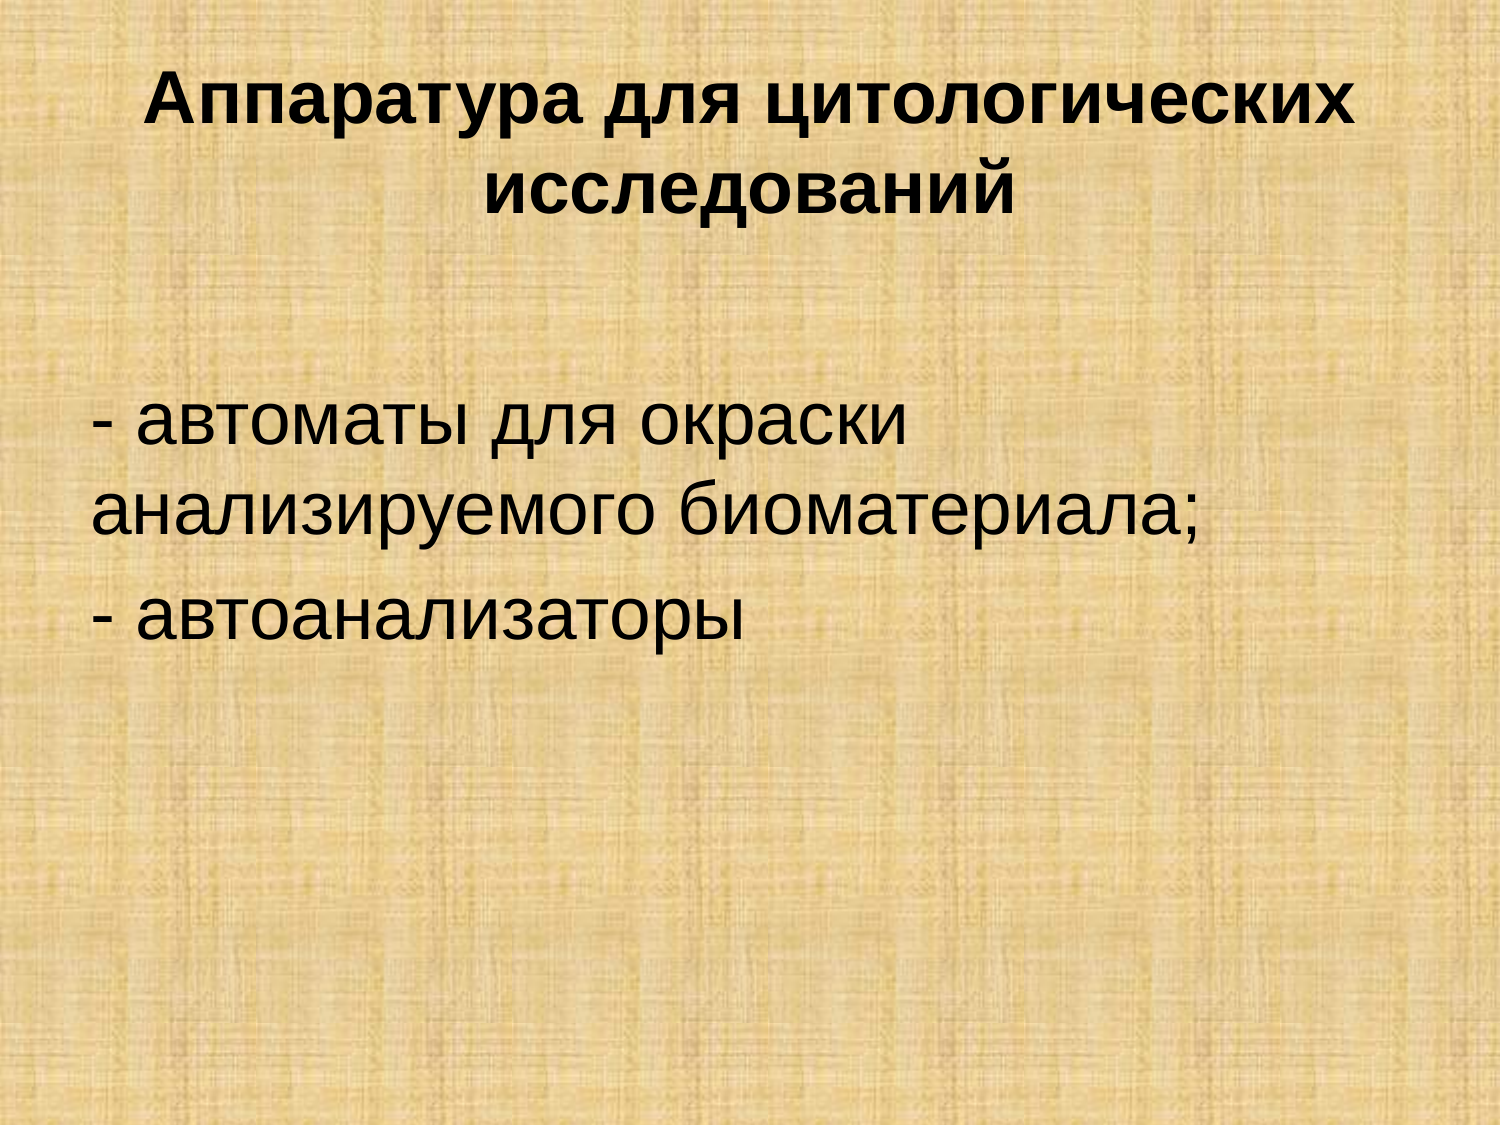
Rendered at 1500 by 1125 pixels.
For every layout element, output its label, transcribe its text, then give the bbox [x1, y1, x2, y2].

list - автоматы для окраски анализируемого биоматериала; - автоанализаторы [75, 361, 1425, 1005]
title Аппаратура для цитологических исследований [75, 45, 1425, 233]
picture [0, 0, 1500, 1125]
